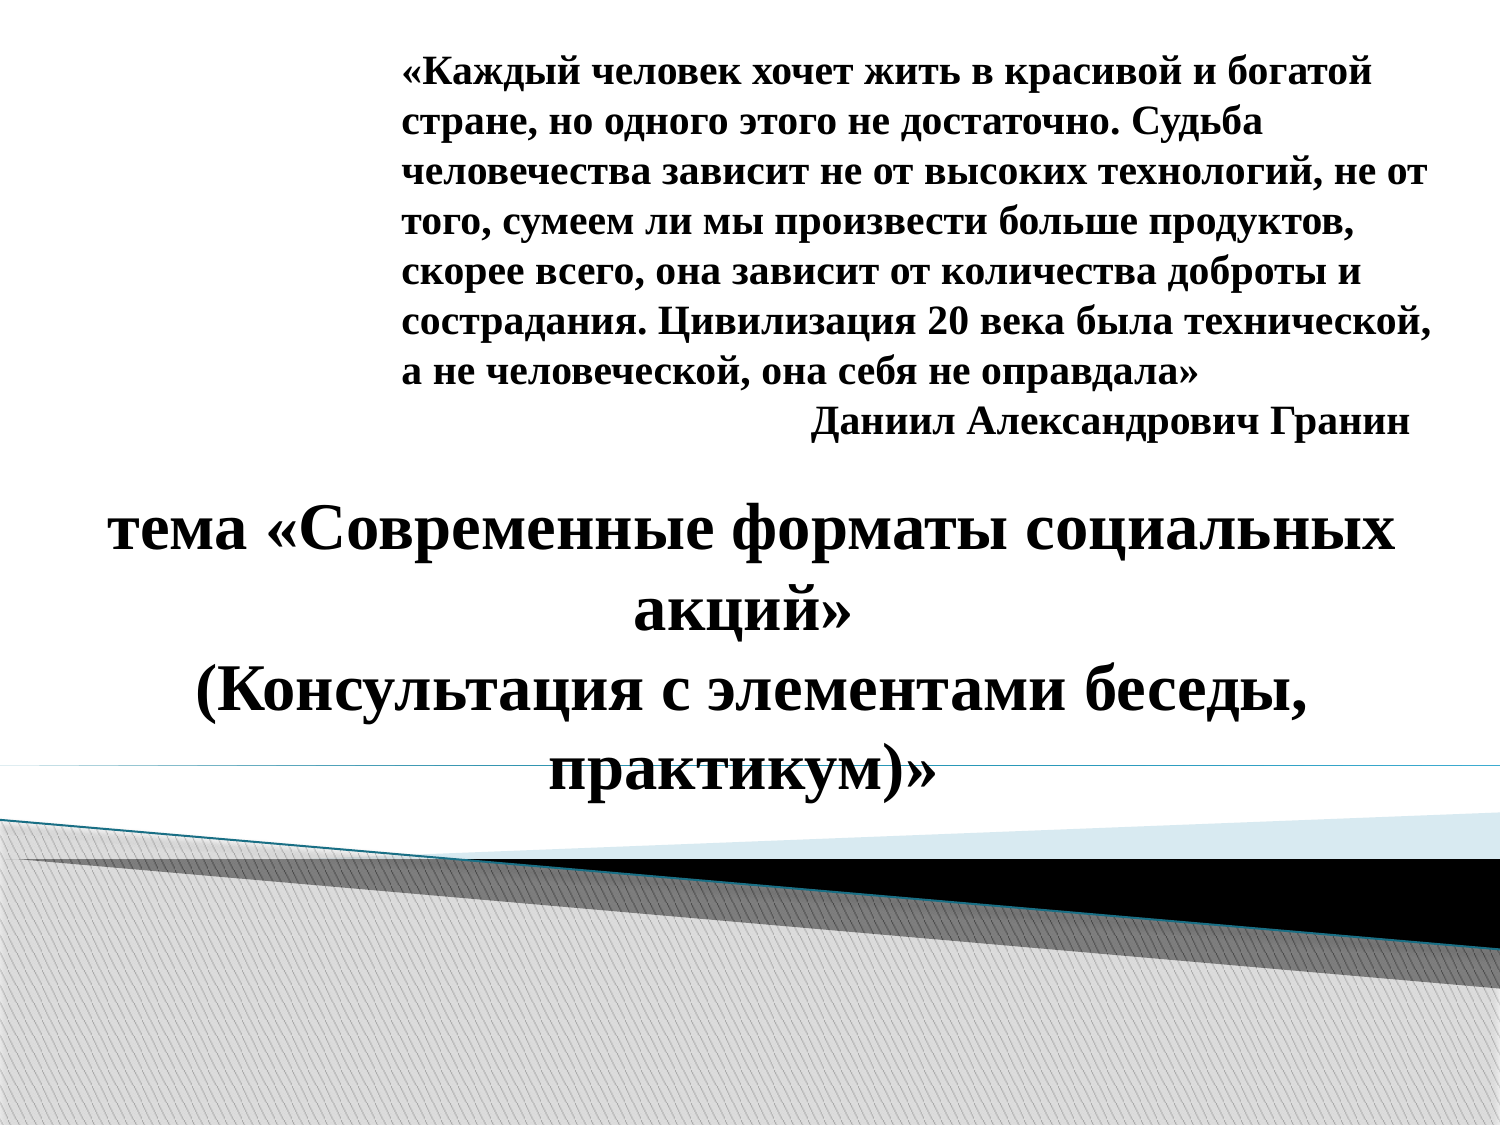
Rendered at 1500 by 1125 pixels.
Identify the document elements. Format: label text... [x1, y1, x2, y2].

text_box «Каждый человек хочет жить в красивой и богатой стране, но одного этого не достаточно. Судьба человечества зависит не от высоких технологий, не от того, сумеем ли мы произвести больше продуктов, скорее всего, она зависит от количества доброты и сострадания. Цивилизация 20 века была технической, а не человеческой, она себя не оправдала» Даниил Александрович Гранин [386, 35, 1465, 450]
title тема «Современные форматы социальных акций» (Консультация с элементами беседы, практикум)» [70, 515, 1435, 891]
picture [382, 891, 1500, 989]
picture [5, 859, 70, 864]
